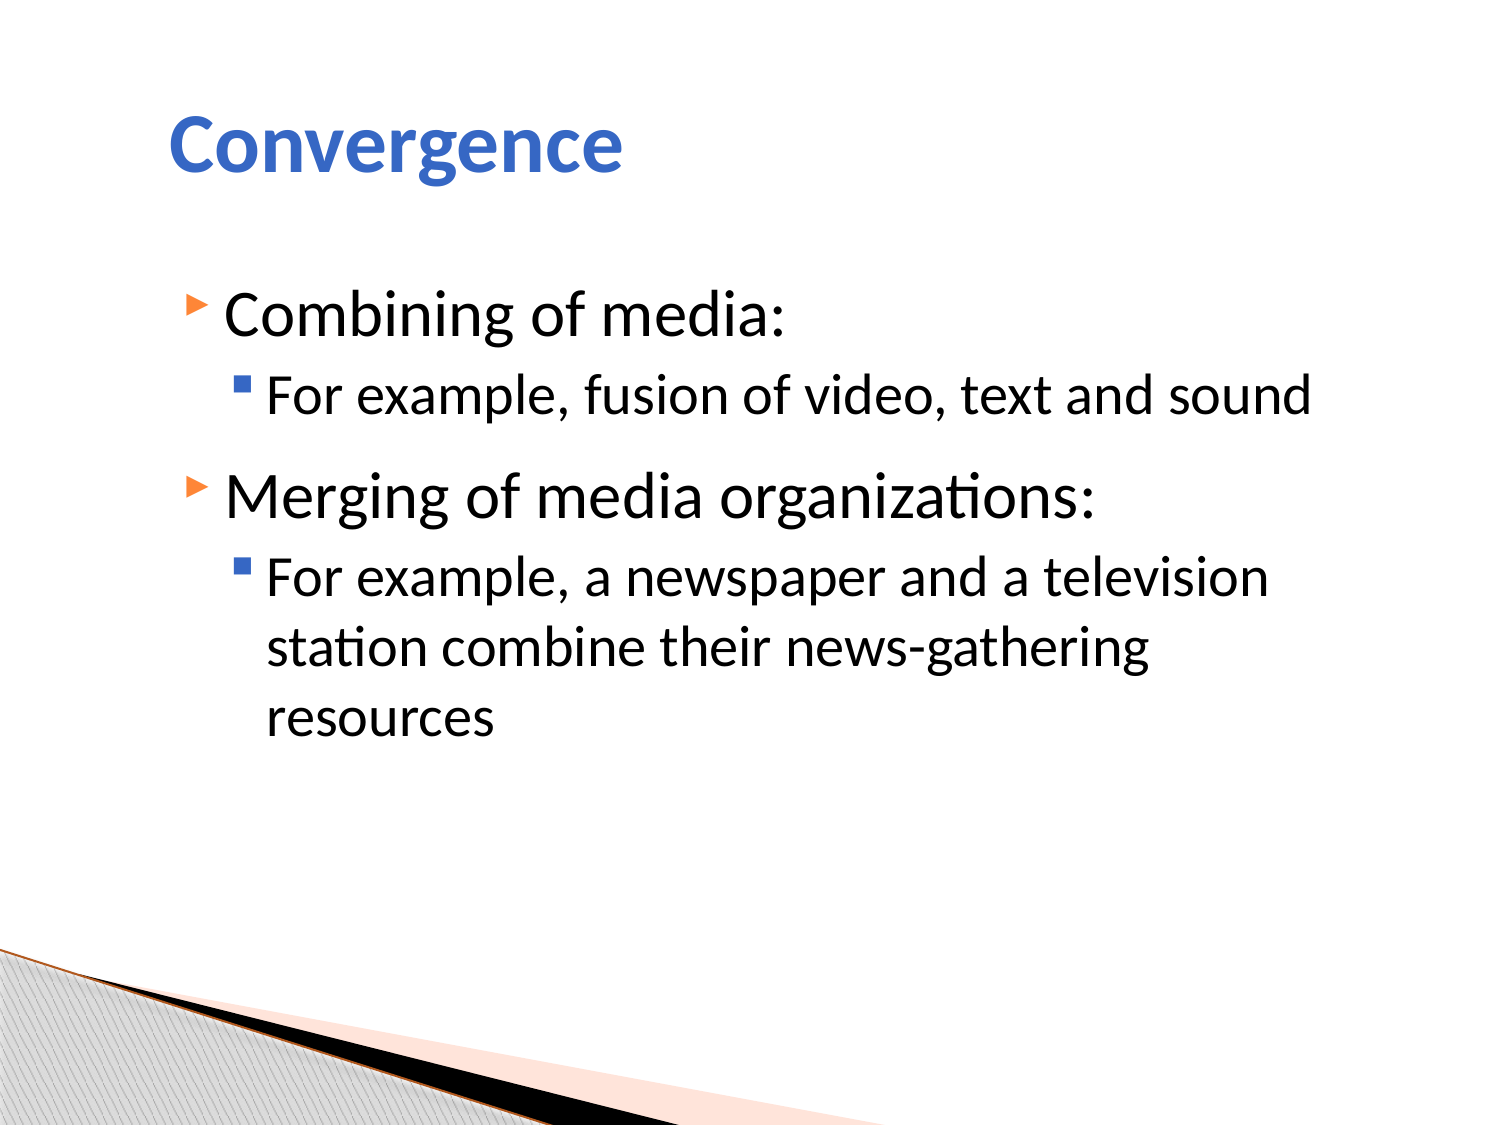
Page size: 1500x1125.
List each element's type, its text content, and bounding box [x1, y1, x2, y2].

list Combining of media: For example, fusion of video, text and sound Merging of media organizations: For example, a newspaper and a television station combine their news-gathering resources [150, 262, 1375, 1038]
title Convergence [75, 45, 1425, 233]
